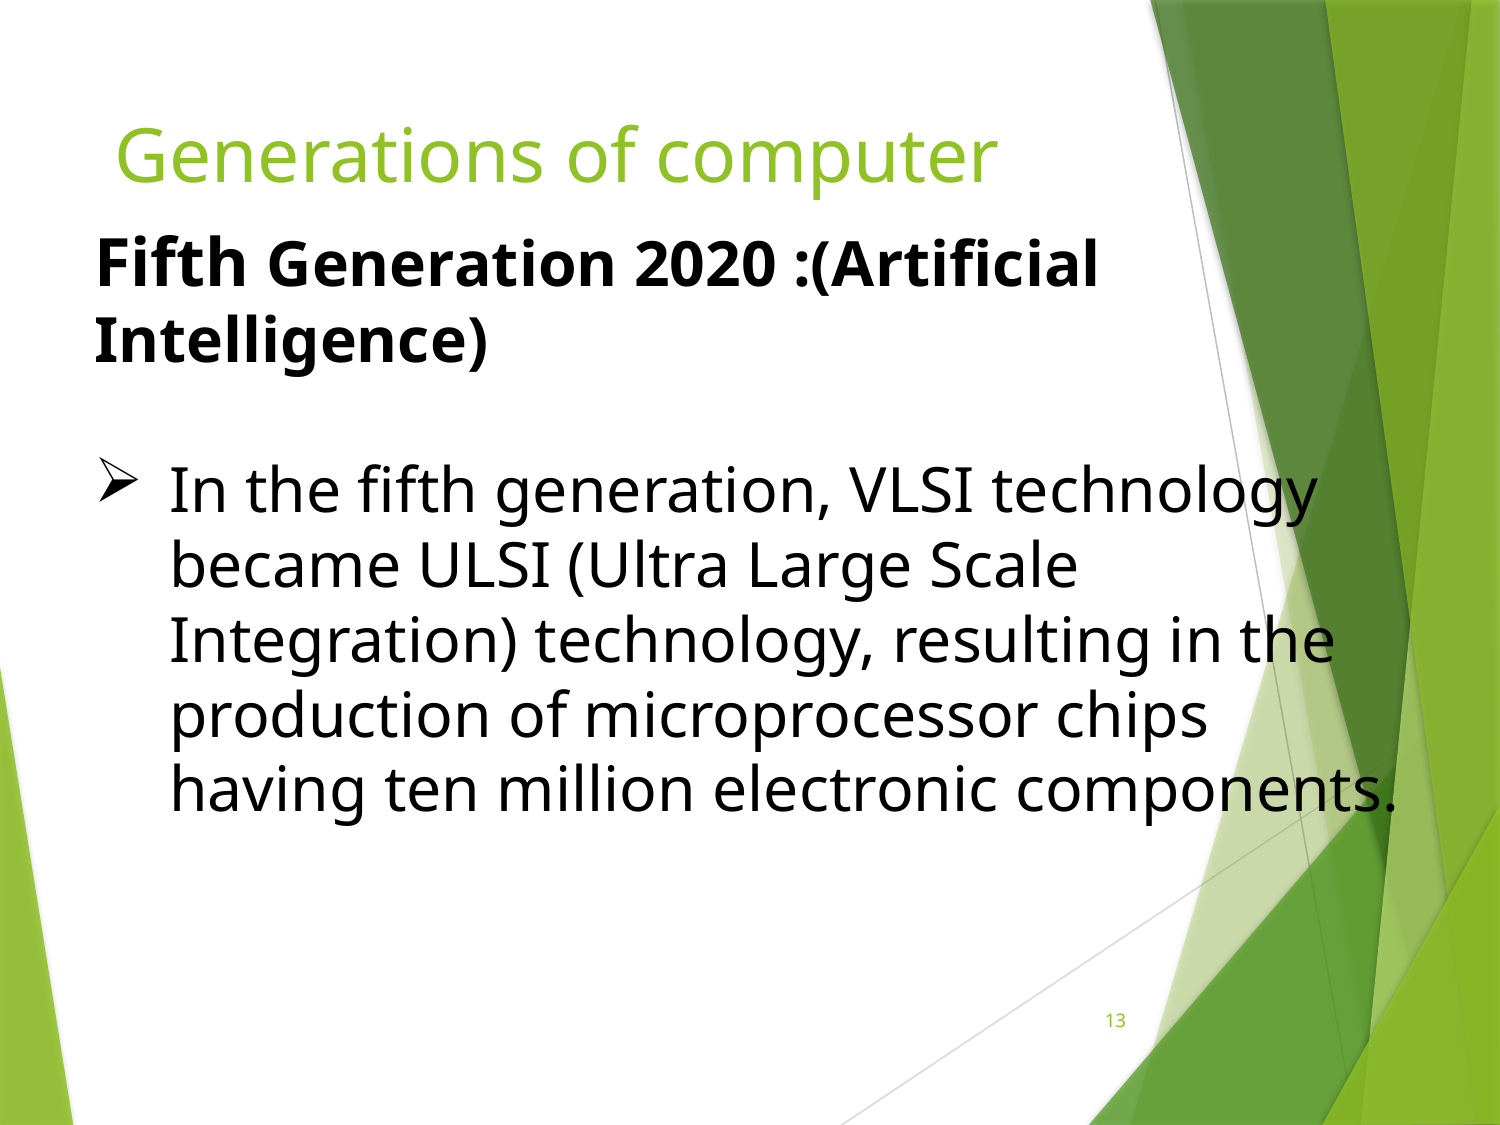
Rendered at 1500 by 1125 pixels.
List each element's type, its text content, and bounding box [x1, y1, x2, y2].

slide_number 13 [1057, 991, 1142, 1051]
text_box Fifth Generation 2020 :(Artificial Intelligence) In the fifth generation, VLSI technology became ULSI (Ultra Large Scale Integration) technology, resulting in the production of microprocessor chips having ten million electronic components. [79, 212, 1430, 832]
title Generations of computer [99, 99, 1142, 212]
